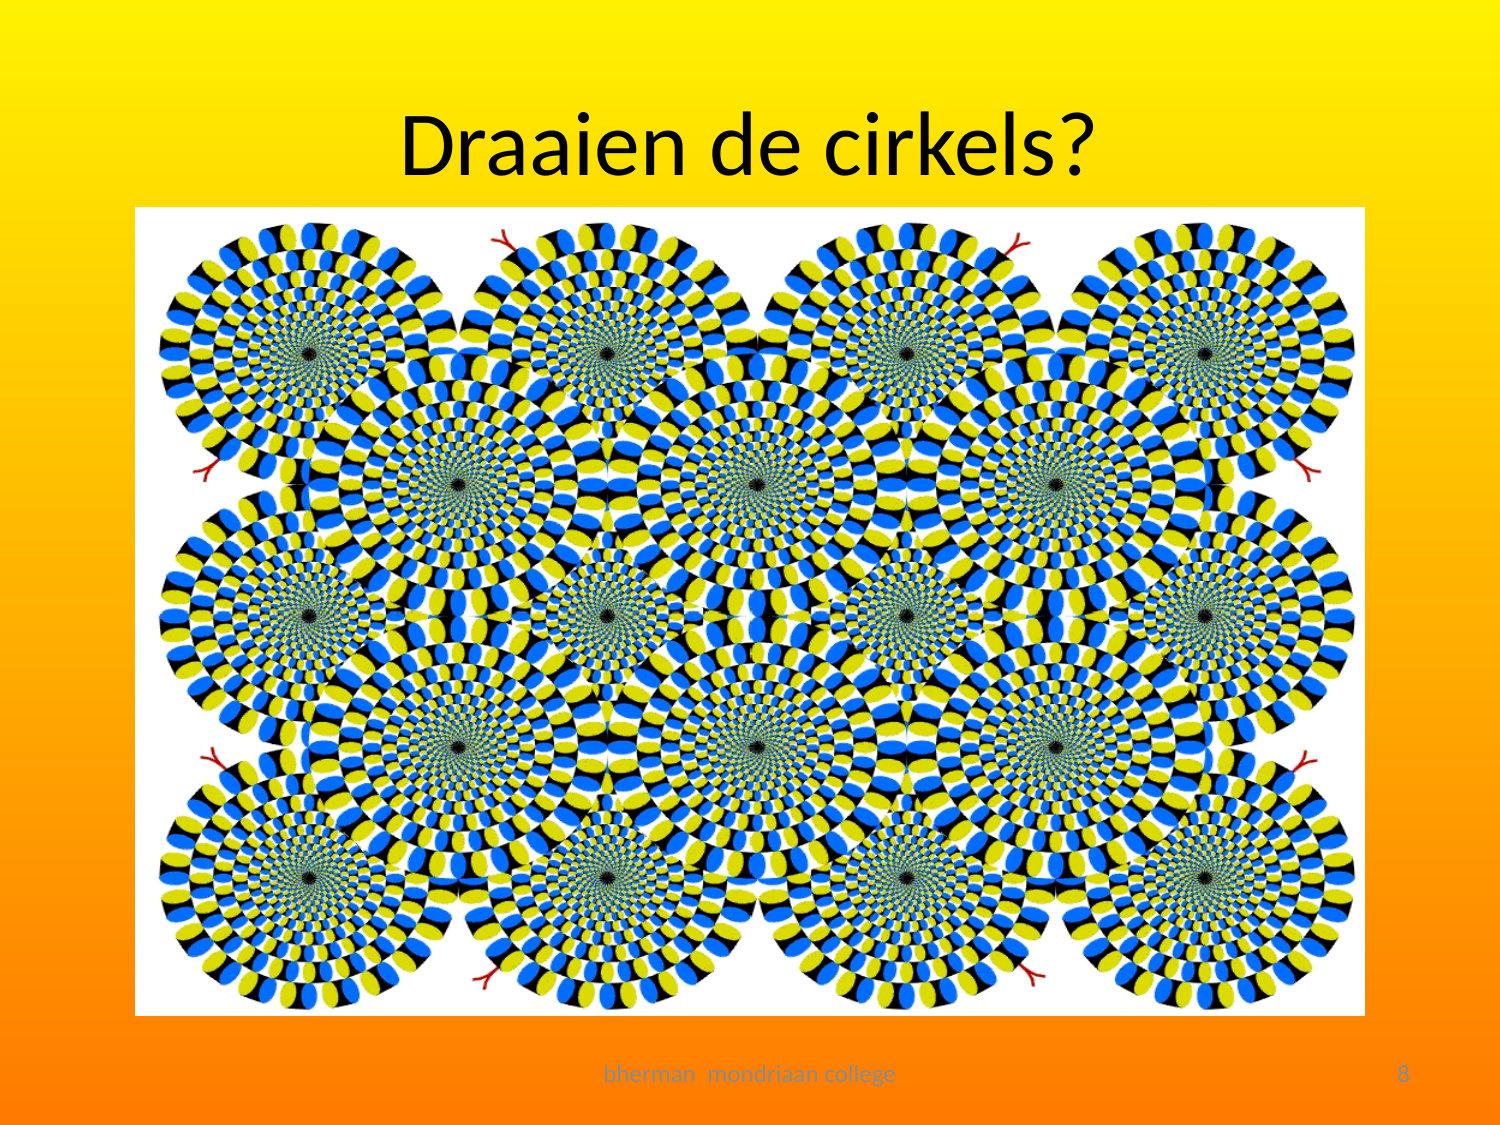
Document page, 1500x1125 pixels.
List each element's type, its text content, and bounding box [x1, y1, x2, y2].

footer bherman mondriaan college [512, 1042, 988, 1103]
picture [135, 207, 1365, 1017]
title Draaien de cirkels? [75, 45, 1425, 233]
slide_number 8 [1074, 1042, 1425, 1103]
